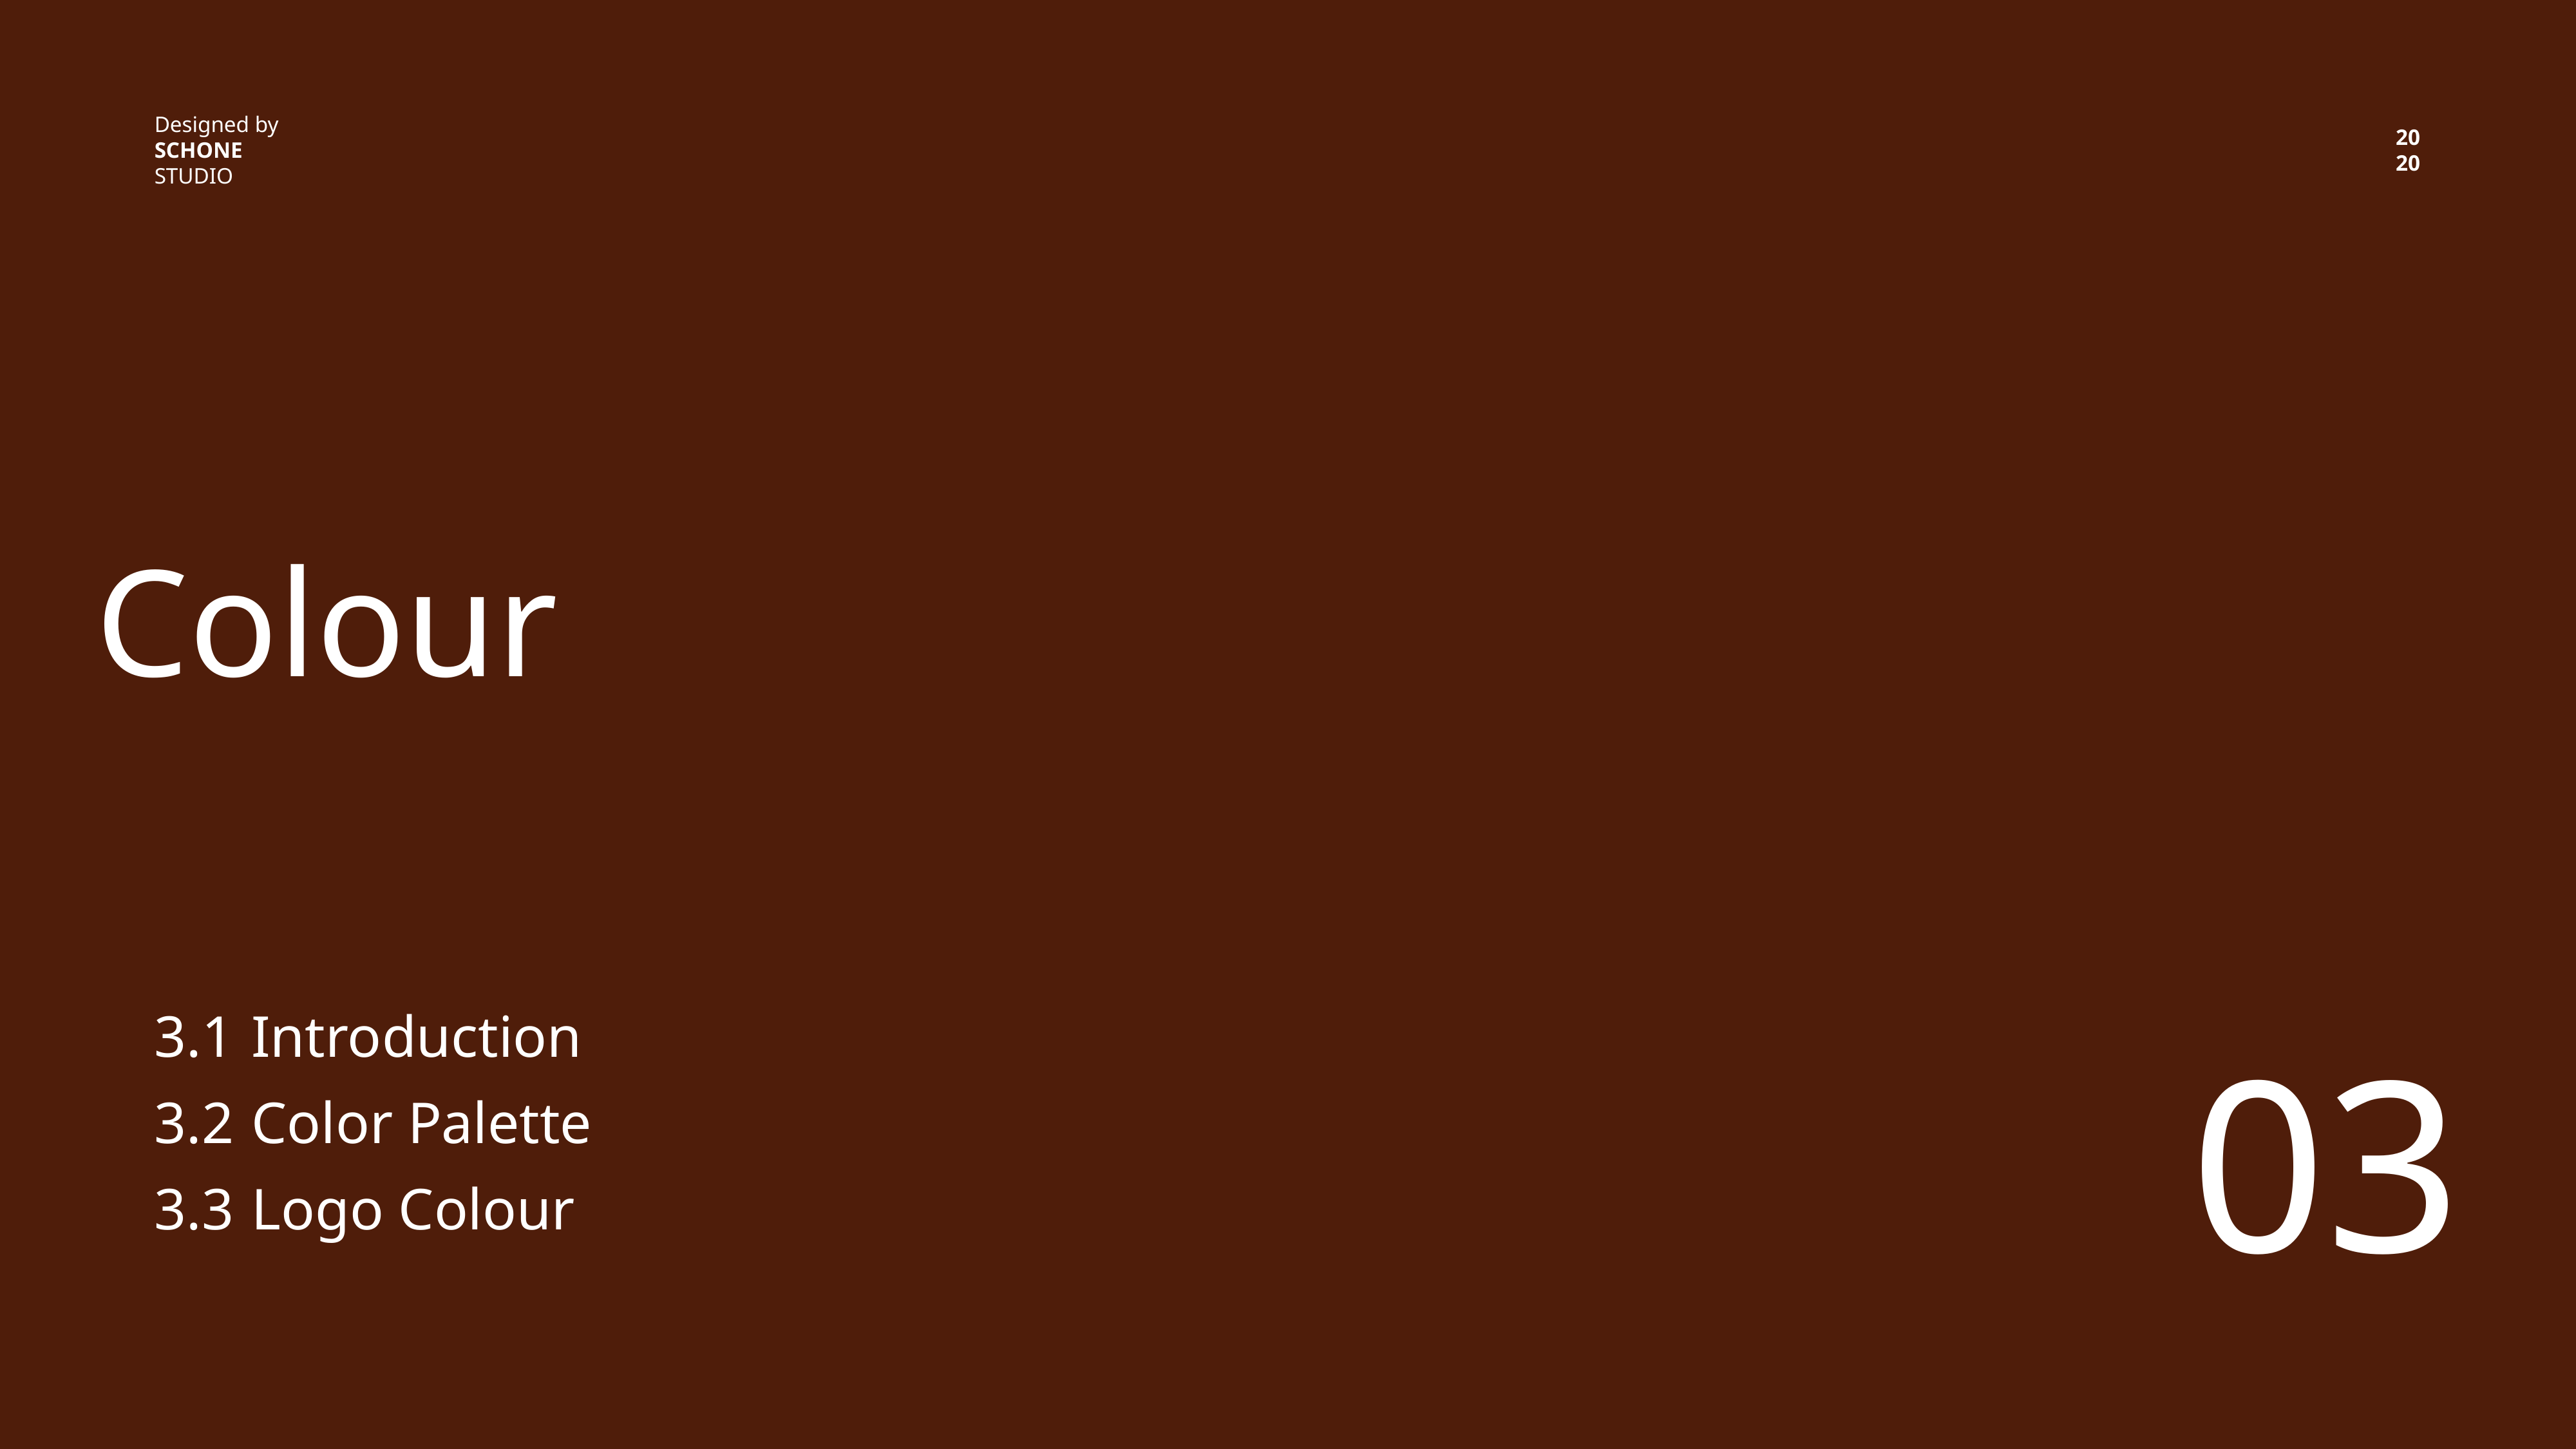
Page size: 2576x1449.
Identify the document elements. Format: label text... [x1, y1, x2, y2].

text_box Introduction [244, 993, 625, 1076]
text_box Color Palette [244, 1079, 625, 1162]
text_box 03 [2183, 1062, 2470, 1305]
list Designed by SCHONE STUDIO [146, 116, 328, 184]
text_box Logo Colour [244, 1165, 757, 1249]
text_box 3.1 [147, 993, 244, 1076]
list 20 20 [2387, 116, 2430, 184]
text_box 3.2 [147, 1079, 244, 1162]
text_box Colour [88, 541, 566, 716]
text_box 3.3 [147, 1165, 244, 1249]
